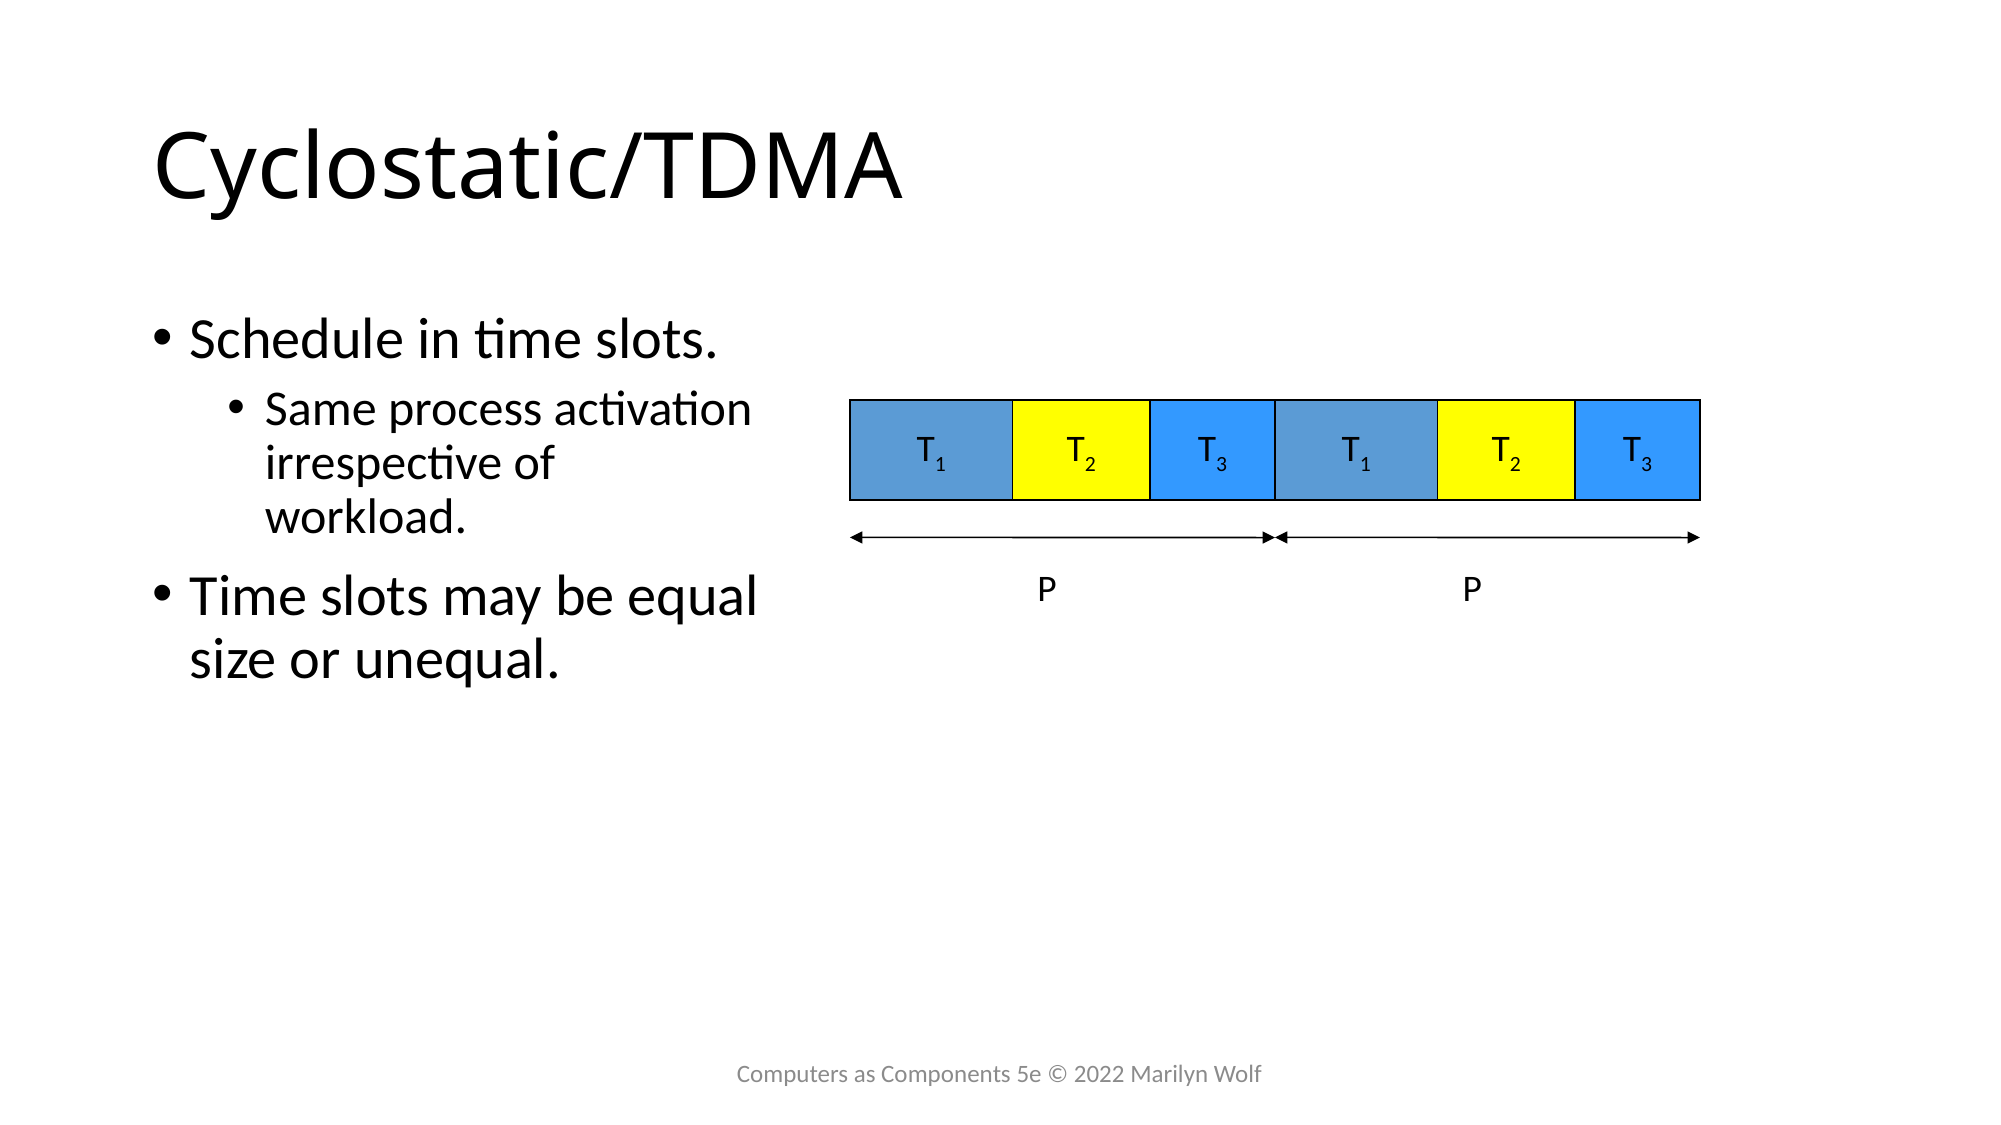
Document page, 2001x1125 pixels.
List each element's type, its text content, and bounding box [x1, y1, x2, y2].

text_box T2 [1437, 399, 1575, 500]
text_box T1 [1274, 399, 1437, 500]
footer Computers as Components 5e © 2022 Marilyn Wolf [662, 1042, 1338, 1103]
text_box T3 [1575, 399, 1700, 500]
text_box [849, 531, 1274, 544]
list Schedule in time slots. Same process activation irrespective of workload. Time slots may be equal size or unequal. [137, 301, 775, 986]
text_box T2 [1012, 399, 1149, 500]
text_box T3 [1149, 399, 1274, 500]
title Cyclostatic/TDMA [137, 59, 1863, 278]
text_box T1 [849, 399, 1012, 500]
text_box P [1022, 556, 1072, 617]
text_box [1274, 537, 1700, 618]
